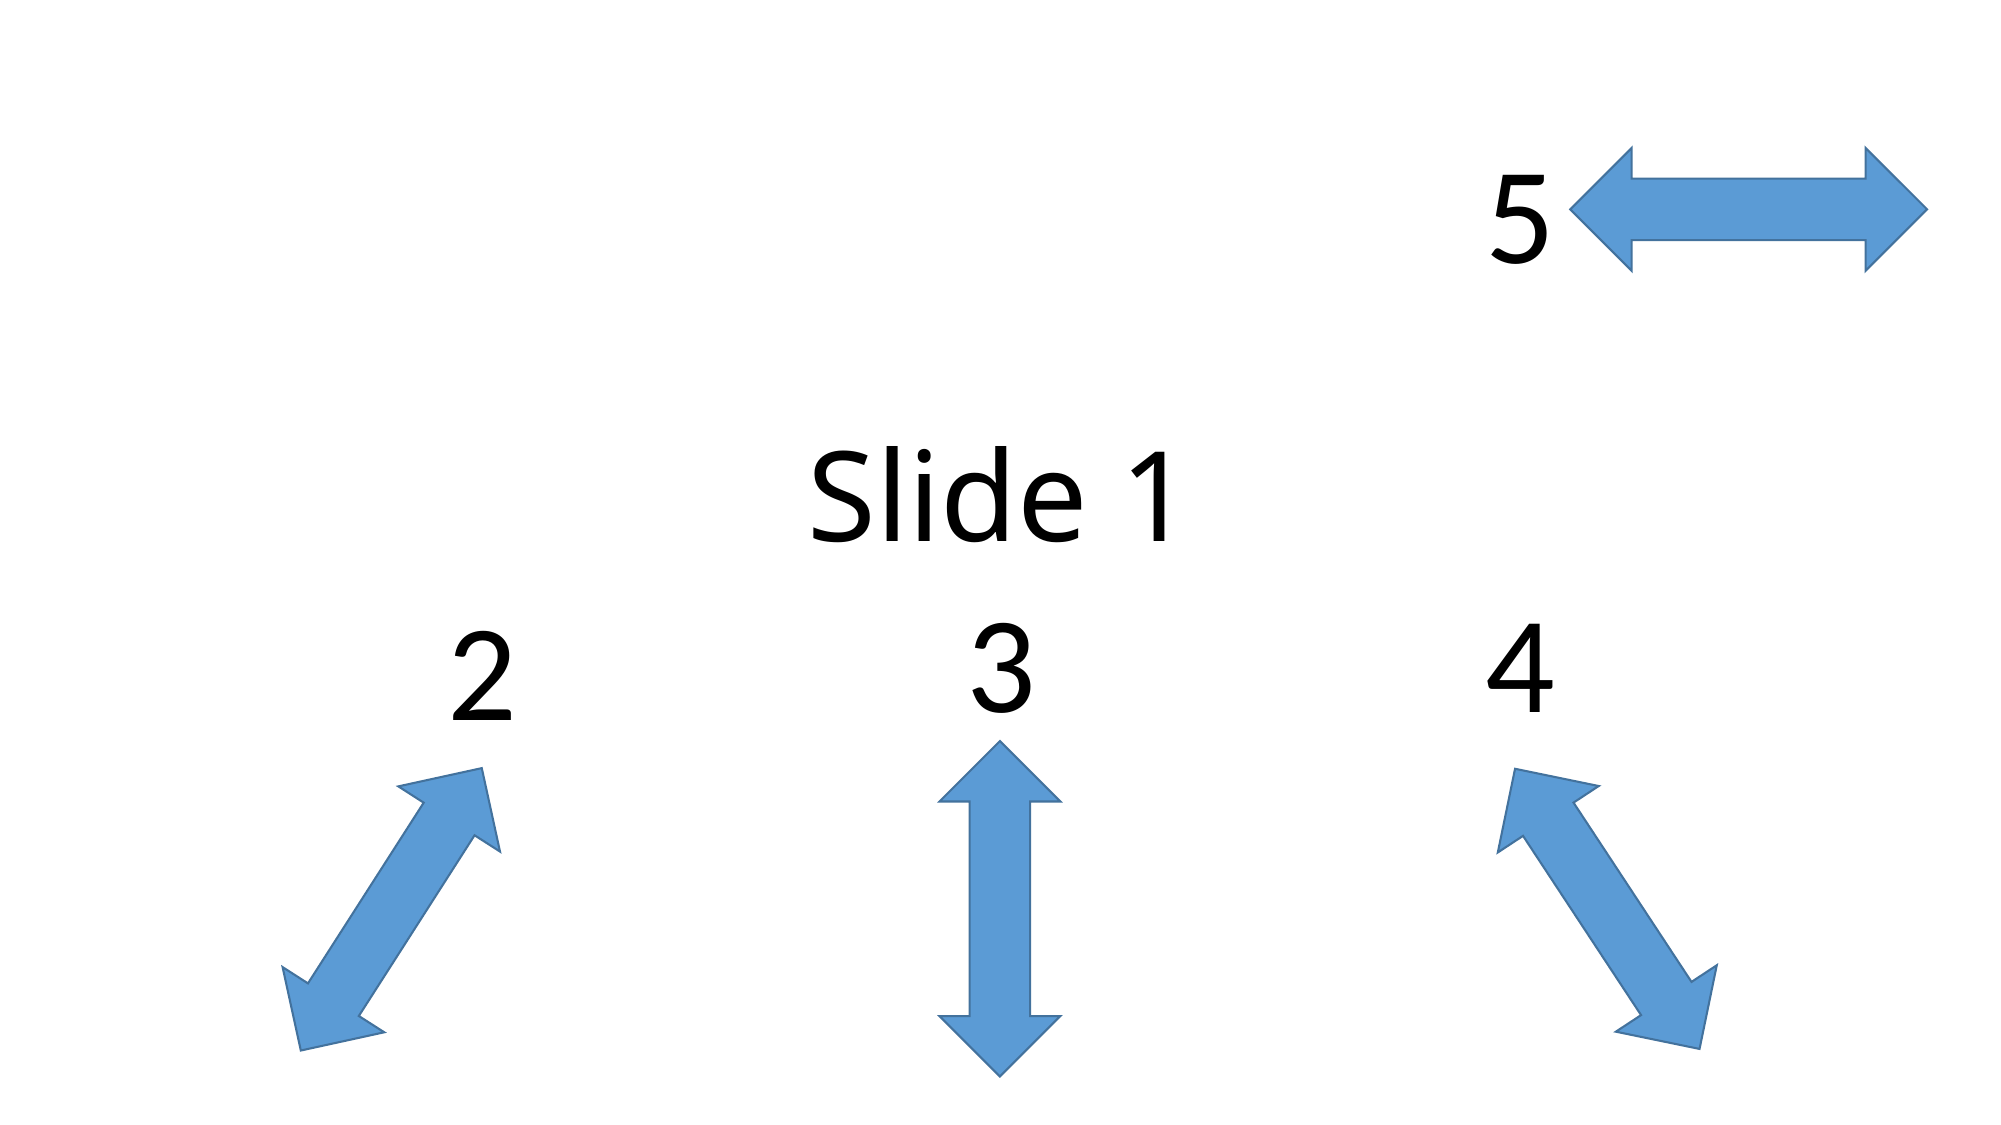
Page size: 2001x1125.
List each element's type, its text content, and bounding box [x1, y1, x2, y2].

text_box 4 [1470, 567, 1671, 748]
text_box 3 [951, 567, 1152, 748]
text_box 5 [1470, 118, 1671, 299]
text_box [937, 748, 1063, 1078]
text_box [281, 766, 502, 1052]
text_box [1671, 145, 1929, 274]
text_box 2 [432, 575, 633, 756]
title Slide 1 [249, 184, 1750, 576]
text_box [1496, 767, 1719, 1051]
